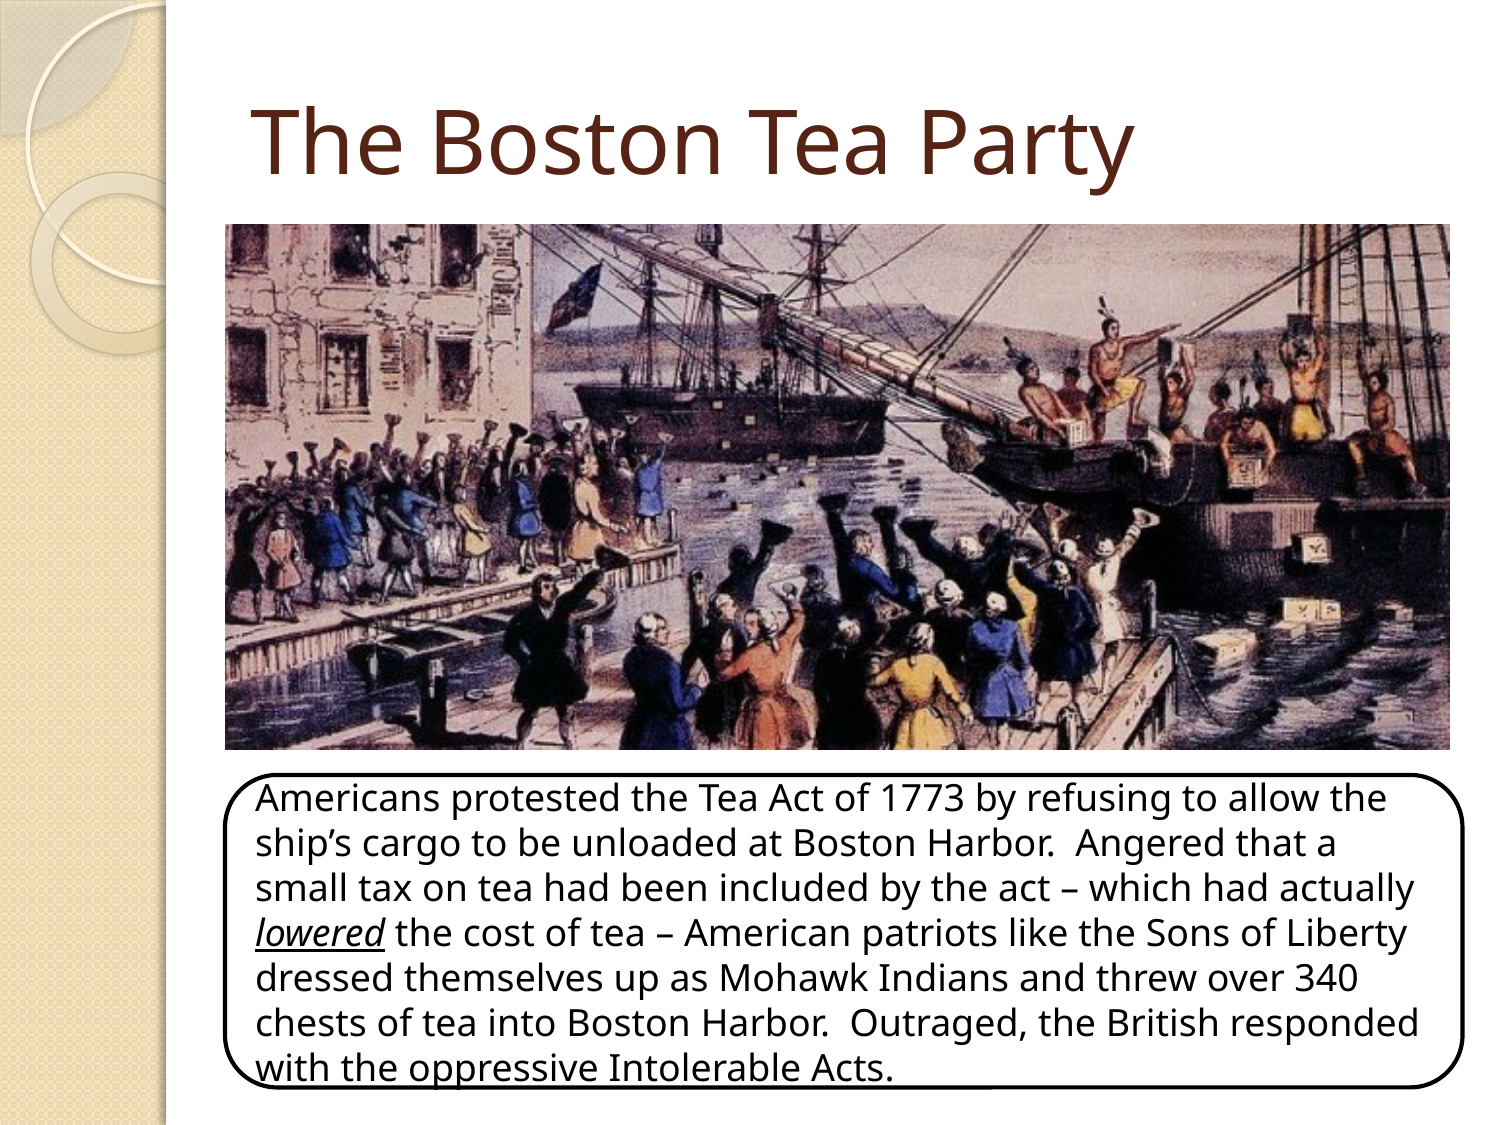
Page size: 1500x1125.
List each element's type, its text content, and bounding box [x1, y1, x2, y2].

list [224, 224, 1451, 751]
title The Boston Tea Party [235, 45, 1466, 233]
text_box Americans protested the Tea Act of 1773 by refusing to allow the ship’s cargo to be unloaded at Boston Harbor. Angered that a small tax on tea had been included by the act – which had actually lowered the cost of tea – American patriots like the Sons of Liberty dressed themselves up as Mohawk Indians and threw over 340 chests of tea into Boston Harbor. Outraged, the British responded with the oppressive Intolerable Acts. [222, 772, 1465, 1090]
